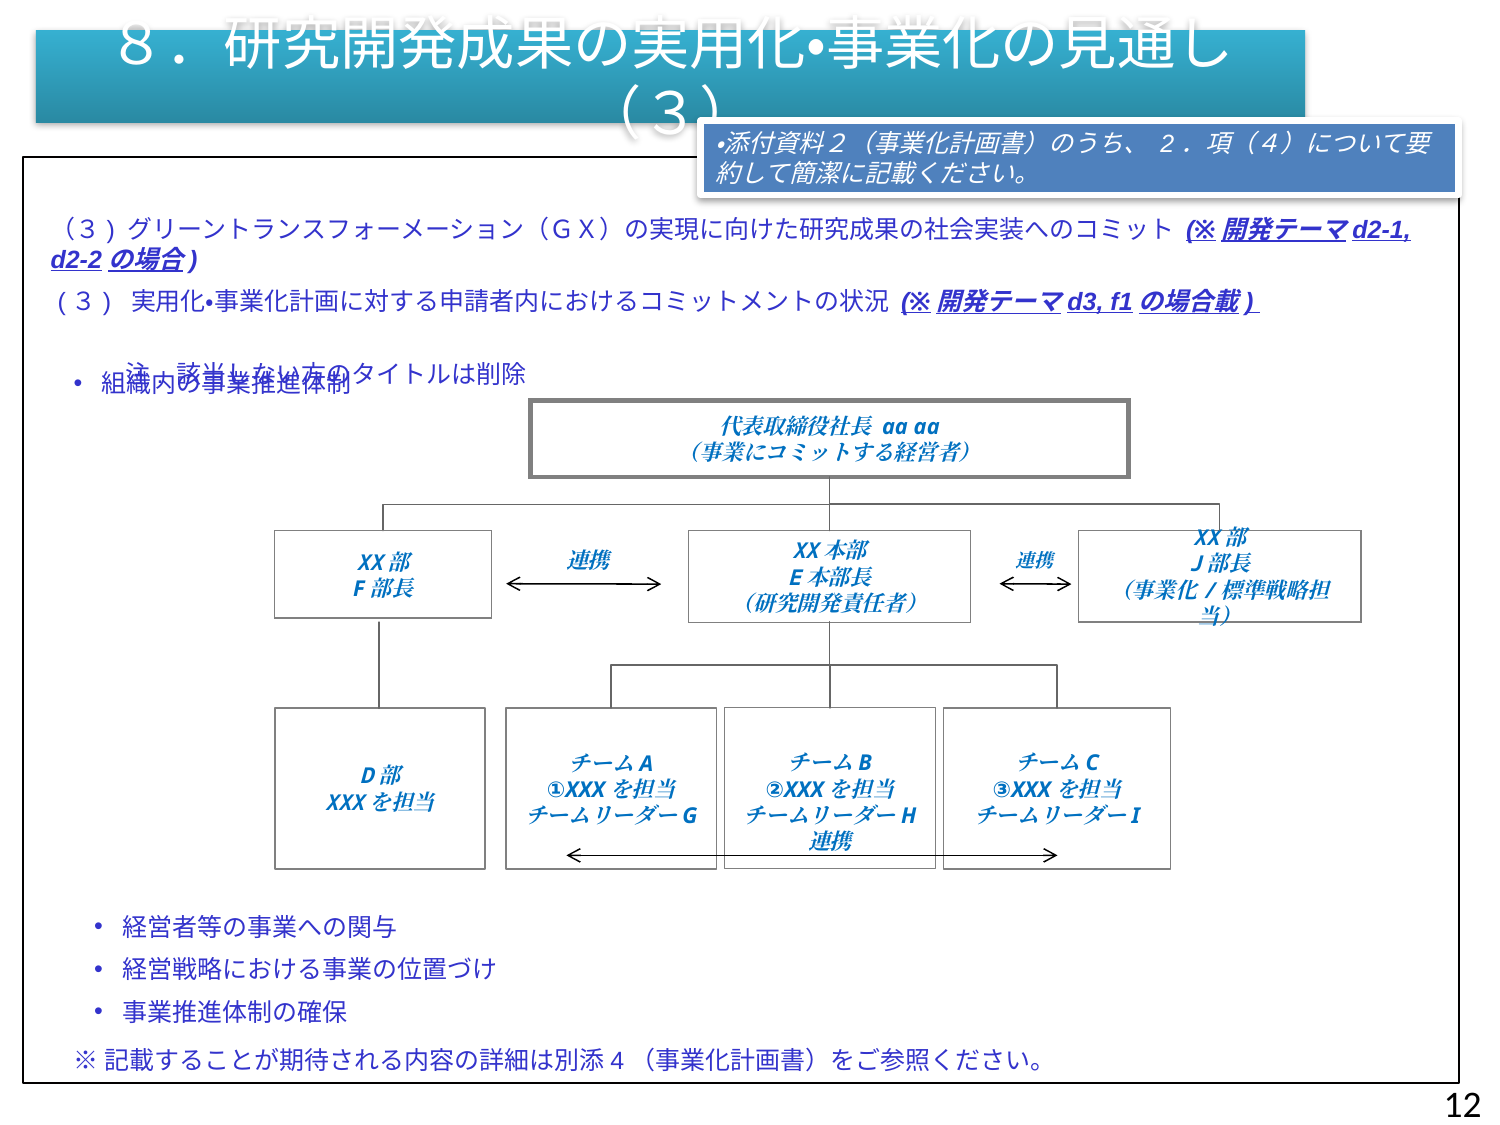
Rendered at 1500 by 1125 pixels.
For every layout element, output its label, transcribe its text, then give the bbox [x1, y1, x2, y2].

text_box （３) グリーントランスフォーメーション（ＧＸ）の実現に向けた研究成果の社会実装へのコミット (※開発テーマd2-1, d2-2の場合) (３) 実用化・事業化計画に対する申請者内におけるコミットメントの状況 (※開発テーマd3, f1の場合載) 注. 該当しない方のタイトルは削除 [35, 205, 1459, 396]
text_box 組織内の事業推進体制 [58, 360, 1424, 405]
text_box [274, 399, 1171, 870]
slide_number 12 [1147, 1072, 1497, 1125]
text_box 経営者等の事業への関与 経営戦略における事業の位置づけ 事業推進体制の確保 [79, 903, 1444, 1034]
text_box ※記載することが期待される内容の詳細は別添4（事業化計画書）をご参照ください。 [58, 1037, 1424, 1083]
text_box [829, 505, 1220, 531]
text_box [21, 155, 1461, 1085]
text_box ・添付資料２（事業化計画書）のうち、 2．項（４）について要約して簡潔に記載ください。 [697, 117, 1462, 198]
title ８．研究開発成果の実用化・事業化の見通し（３） [35, 30, 1306, 123]
text_box XX部 J部長 （事業化/標準戦略担当） [1175, 530, 1361, 622]
